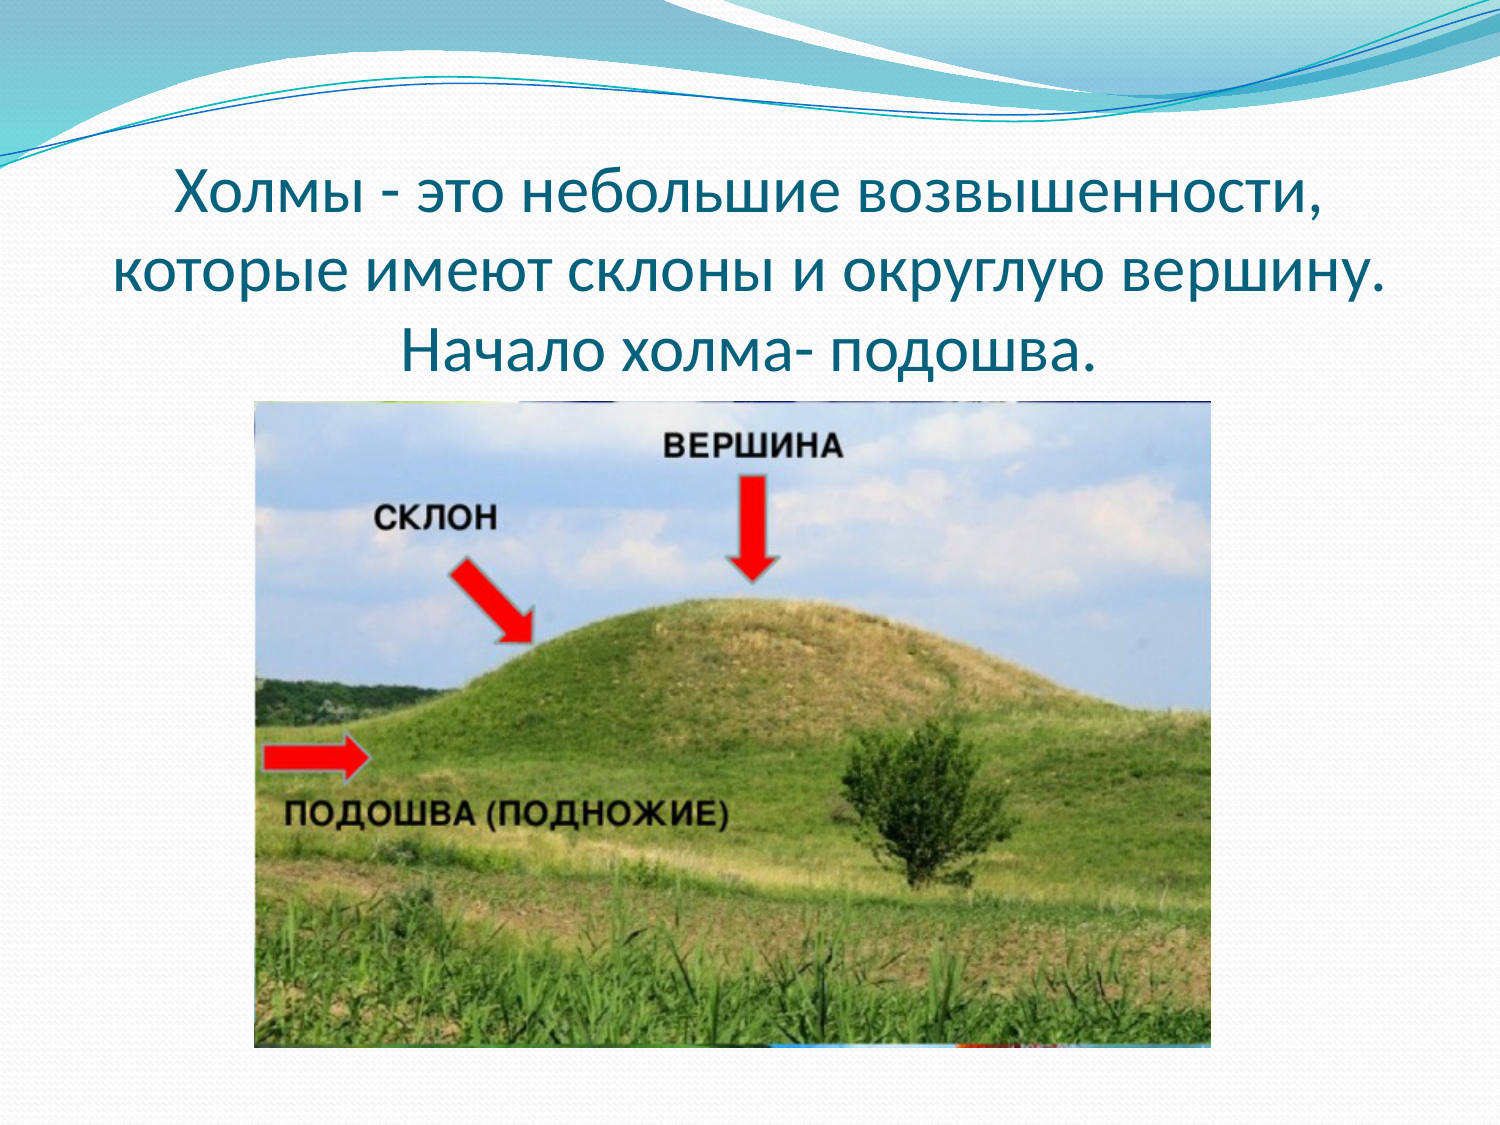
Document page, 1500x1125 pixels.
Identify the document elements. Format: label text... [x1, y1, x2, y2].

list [254, 401, 1211, 1049]
title Холмы - это небольшие возвышенности, которые имеют склоны и округлую вершину. Начало холма- подошва. [75, 137, 1425, 386]
